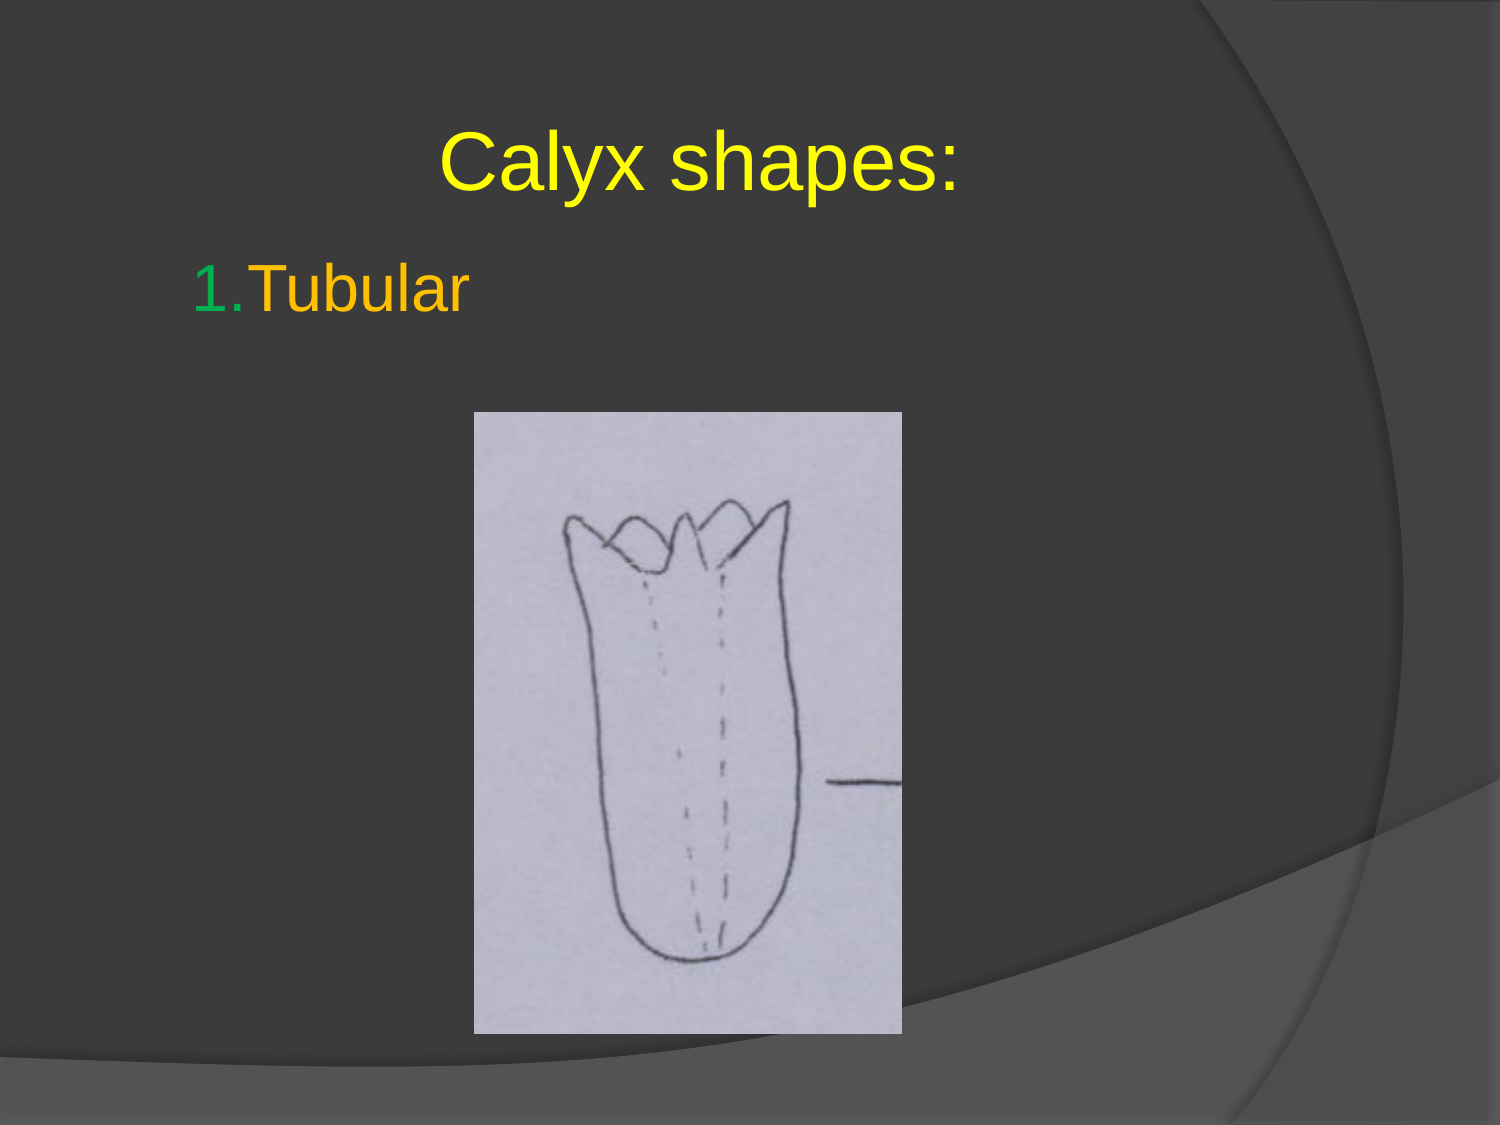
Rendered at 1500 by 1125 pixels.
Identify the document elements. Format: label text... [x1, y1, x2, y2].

picture [474, 412, 902, 1034]
text_box Calyx shapes: [350, 99, 1050, 215]
text_box Tubular [176, 237, 486, 333]
